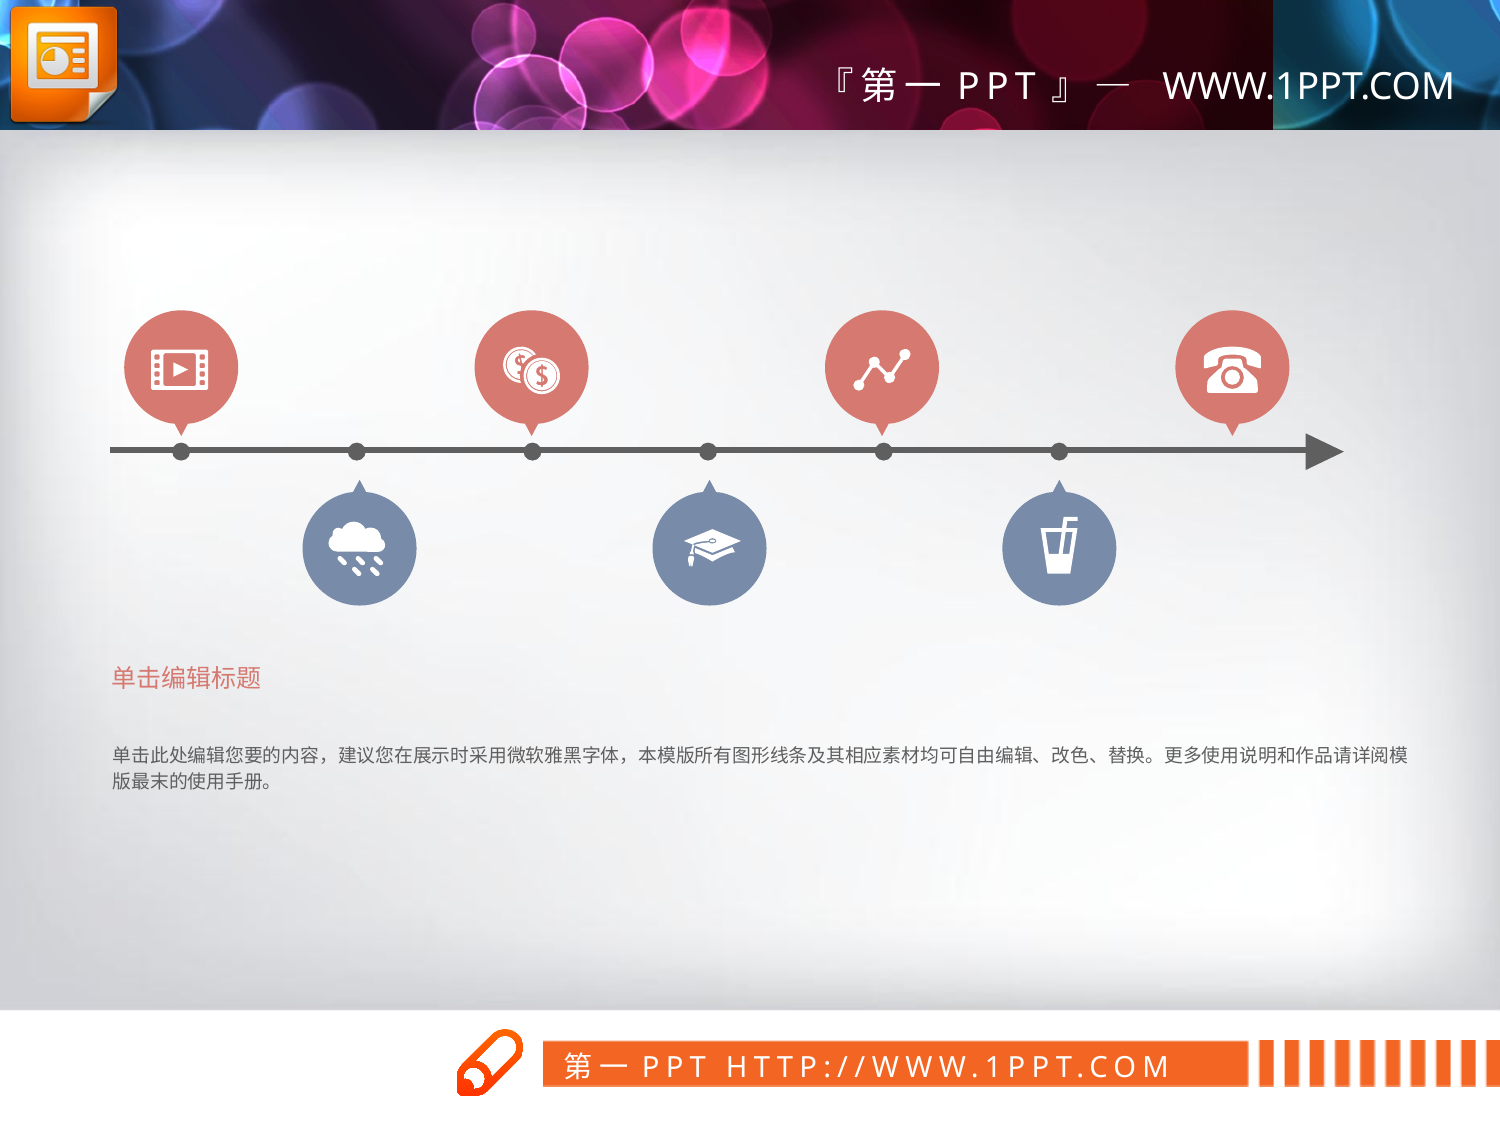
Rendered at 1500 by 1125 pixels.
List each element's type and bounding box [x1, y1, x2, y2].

text_box [1203, 346, 1262, 394]
text_box [853, 348, 911, 391]
text_box [683, 528, 742, 567]
text_box [652, 479, 767, 606]
text_box [328, 521, 386, 577]
text_box [1050, 442, 1068, 449]
text_box [524, 442, 541, 449]
text_box [825, 310, 940, 437]
picture [543, 1040, 1500, 1087]
text_box [875, 442, 892, 449]
text_box [1175, 310, 1290, 437]
text_box [699, 442, 717, 449]
text_box [302, 479, 417, 606]
text_box [172, 442, 190, 449]
text_box [150, 349, 209, 391]
text_box [1305, 433, 1344, 471]
text_box [1040, 516, 1078, 574]
text_box [96, 654, 1436, 799]
text_box [1002, 479, 1117, 606]
text_box [474, 310, 589, 437]
text_box [501, 345, 561, 395]
text_box [348, 442, 366, 449]
text_box [124, 310, 239, 437]
picture [0, 0, 1500, 1012]
